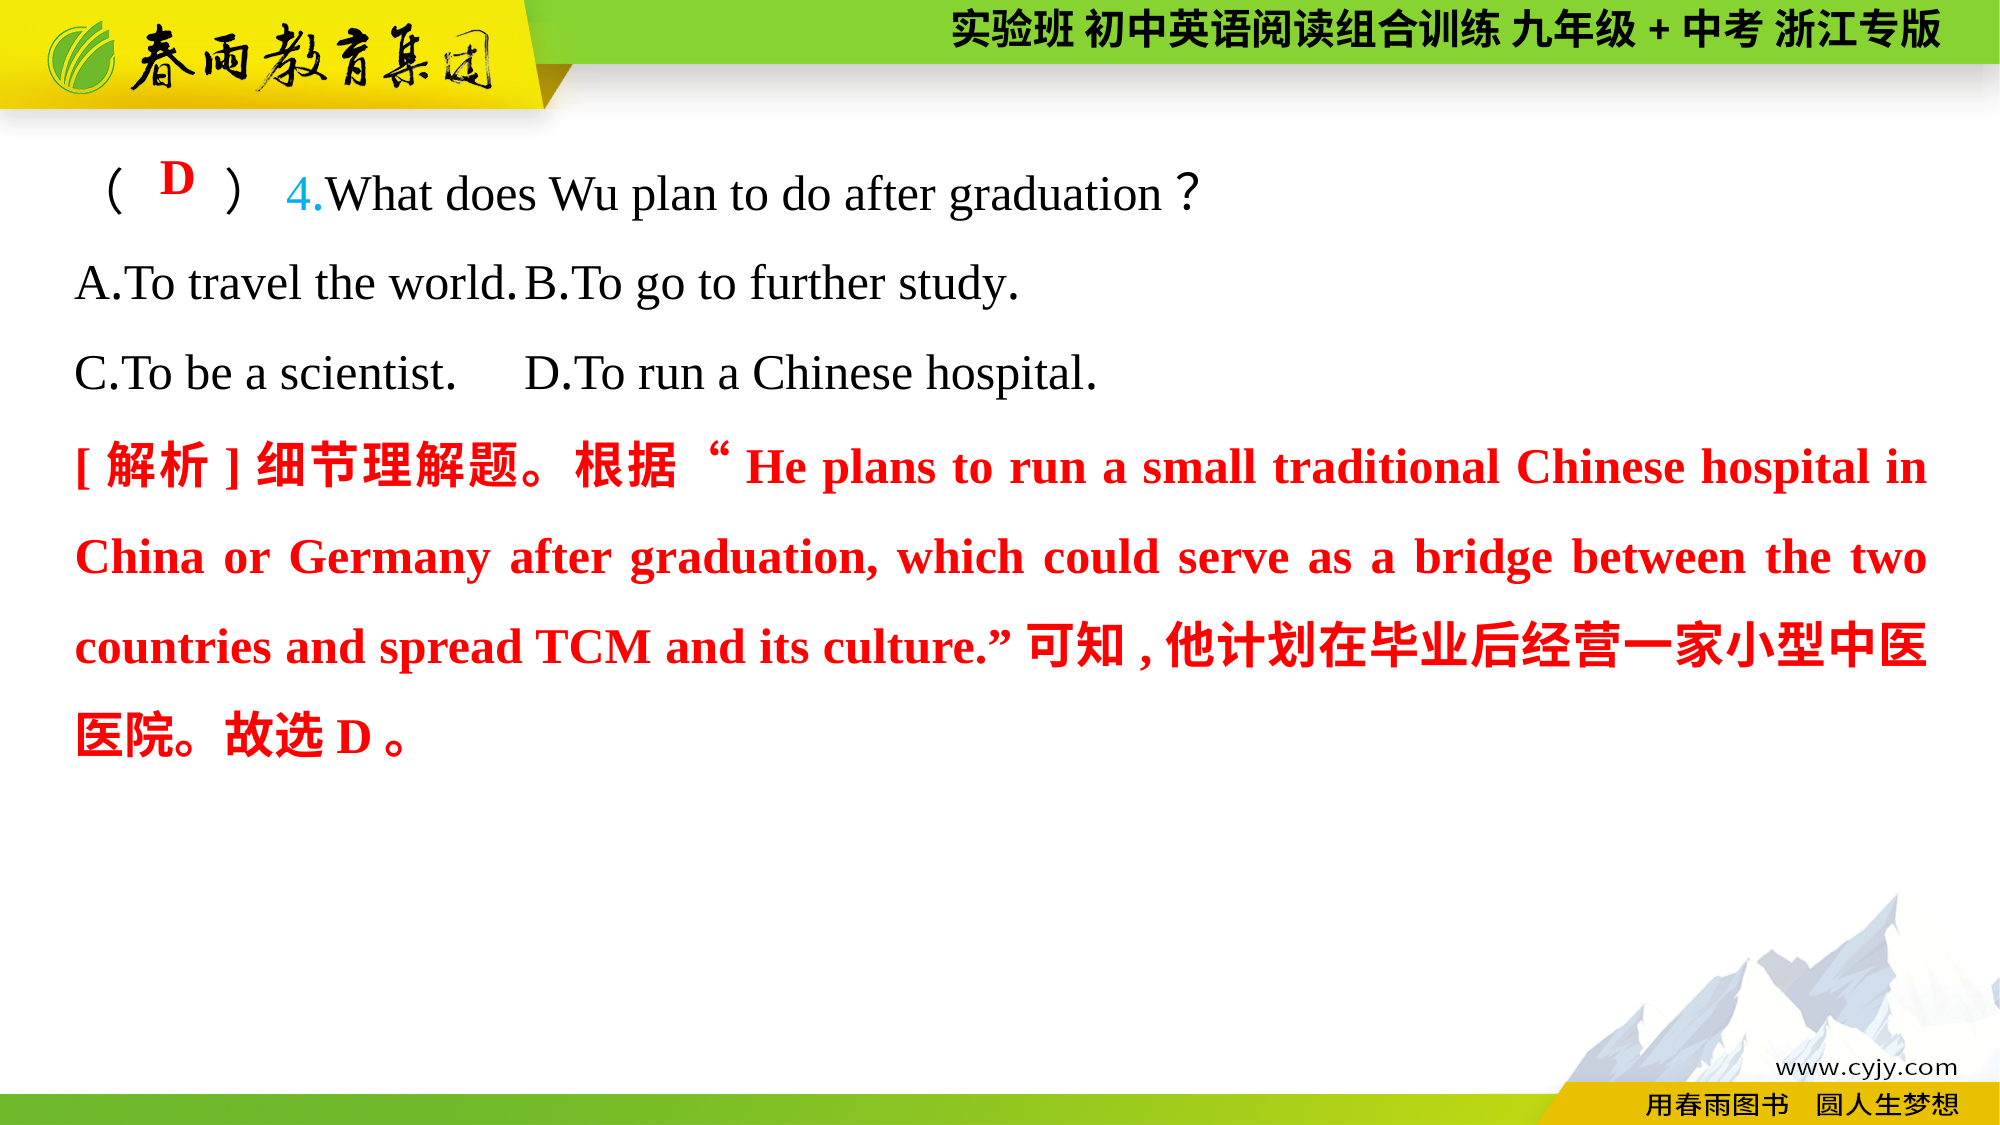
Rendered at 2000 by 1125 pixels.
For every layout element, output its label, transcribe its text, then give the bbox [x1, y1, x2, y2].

list （ ）4.What does Wu plan to do after graduation？ A.To travel the world. B.To go to further study. C.To be a scientist. D.To run a Chinese hospital. [59, 122, 1944, 395]
text_box [解析]细节理解题。根据“He plans to run a small traditional Chinese hospital in China or Germany after graduation, which could serve as a bridge between the two countries and spread TCM and its culture.”可知,他计划在毕业后经营一家小型中医医院。故选D。 [59, 395, 1944, 771]
picture [0, 0, 2000, 1125]
text_box D [144, 137, 211, 212]
